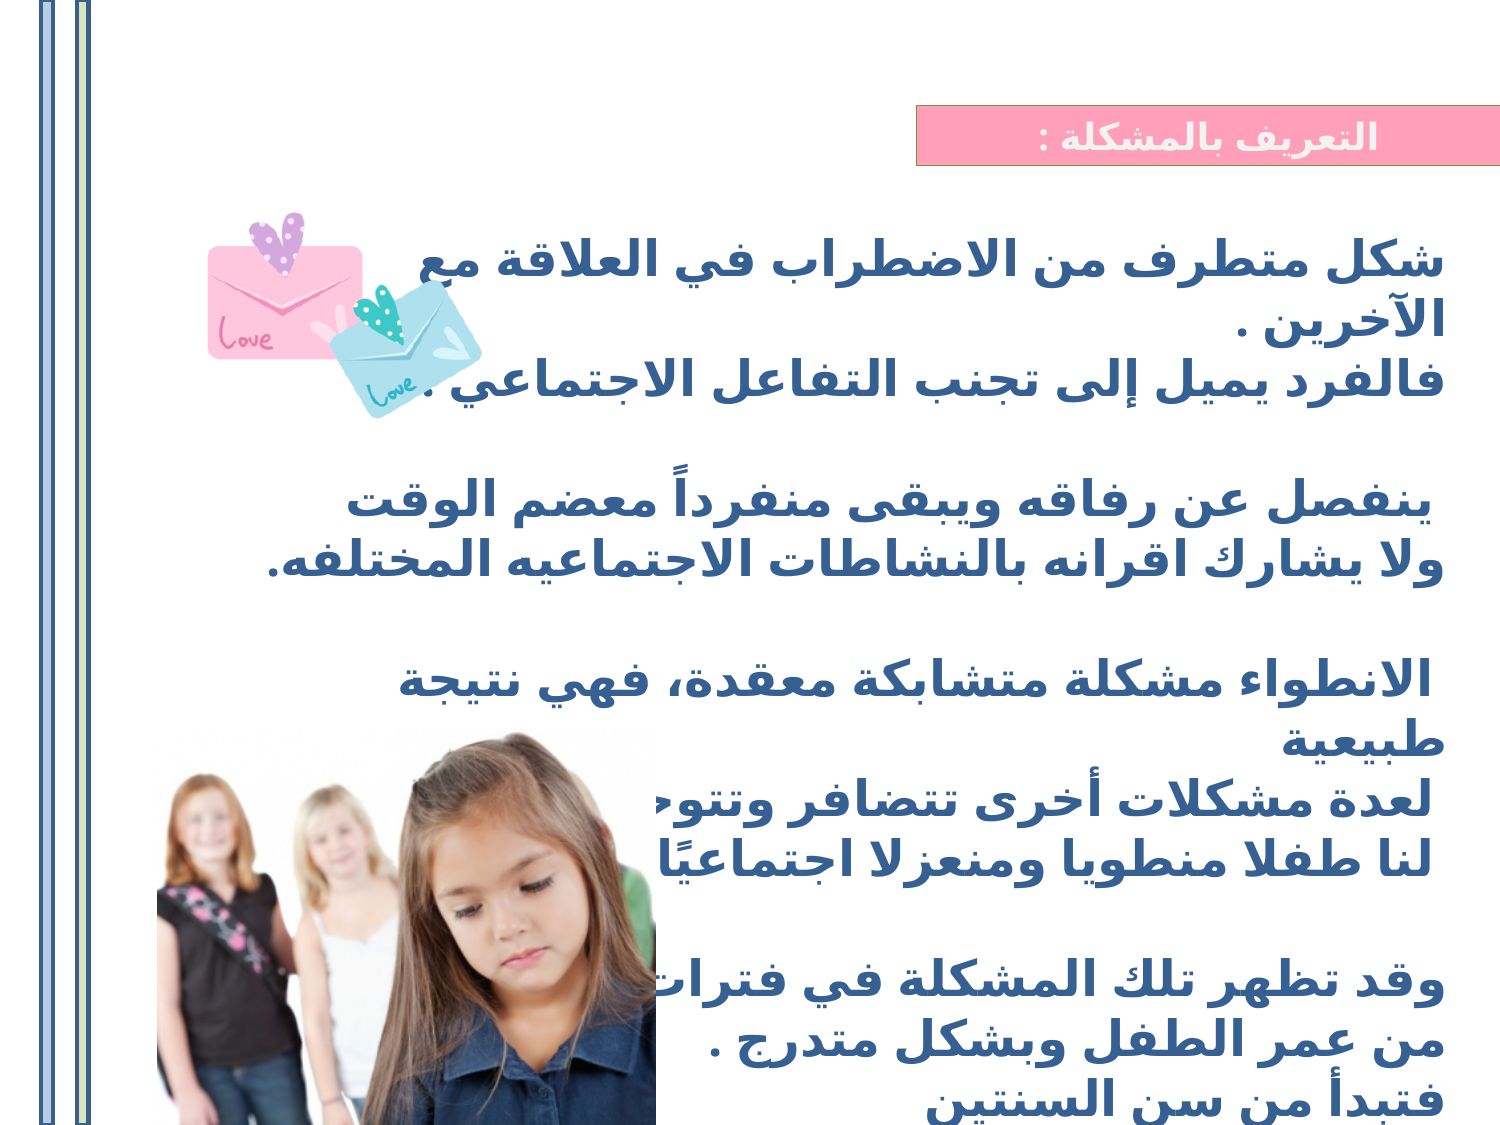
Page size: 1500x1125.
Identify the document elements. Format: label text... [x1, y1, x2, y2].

text_box التعريف بالمشكلة : [916, 105, 1500, 166]
text_box شكل متطرف من الاضطراب في العلاقة مع الآخرين . فالفرد يميل إلى تجنب التفاعل الاجتماعي . ينفصل عن رفاقه ويبقى منفرداً معضم الوقت ولا يشارك اقرانه بالنشاطات الاجتماعيه المختلفه. الانطواء مشكلة متشابكة معقدة، فهي نتيجة طبيعية لعدة مشكلات أخرى تتضافر وتتوحد لتنتج لنا طفلا منطويا ومنعزلا اجتماعيًا . وقد تظهر تلك المشكلة في فترات متفرقة من عمر الطفل وبشكل متدرج . فتبدأ من سن السنتين [233, 218, 1463, 1125]
picture [140, 167, 550, 457]
text_box [39, 0, 55, 1125]
text_box [75, 0, 91, 1125]
picture [157, 727, 656, 1125]
